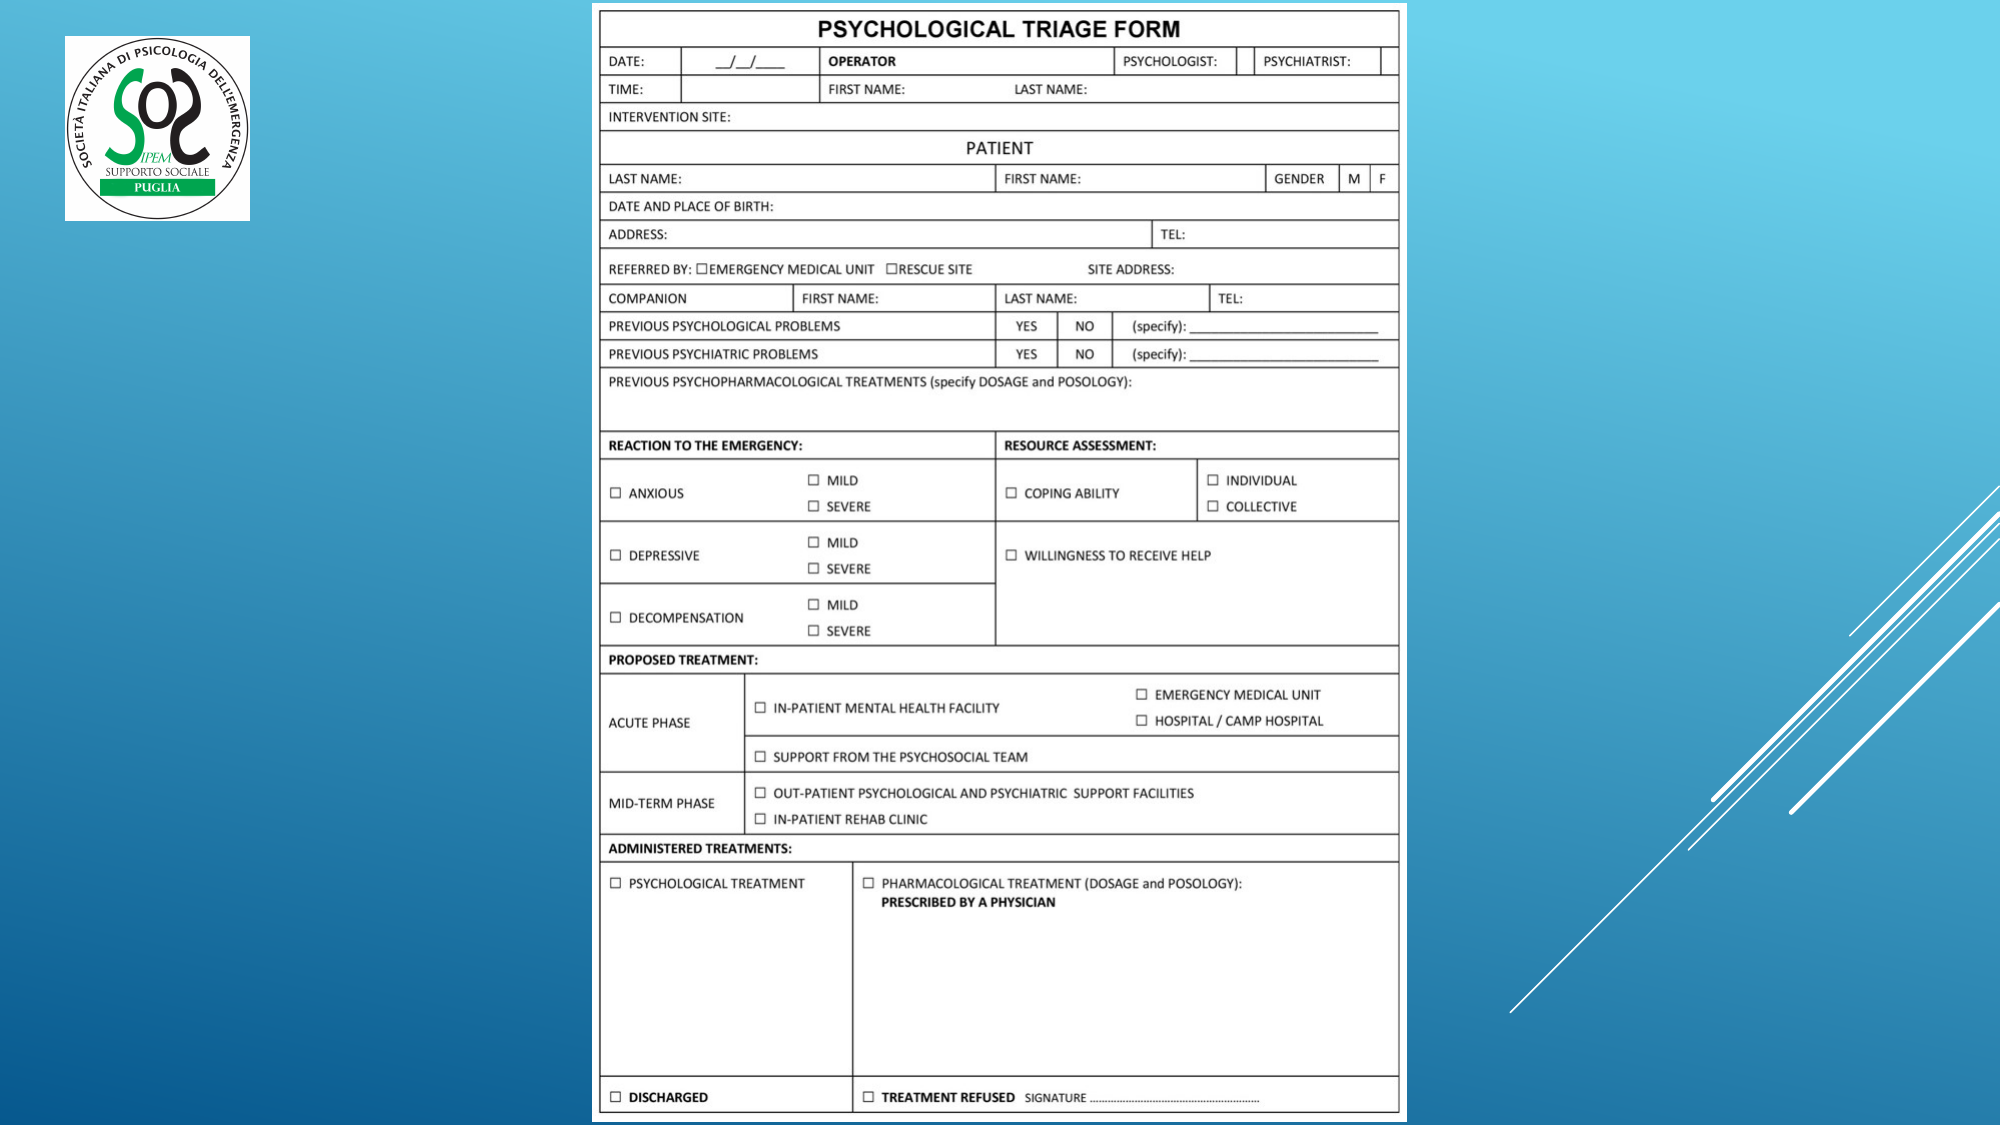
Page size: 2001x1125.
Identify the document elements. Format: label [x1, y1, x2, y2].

picture [592, 3, 1408, 1122]
picture [65, 35, 250, 221]
